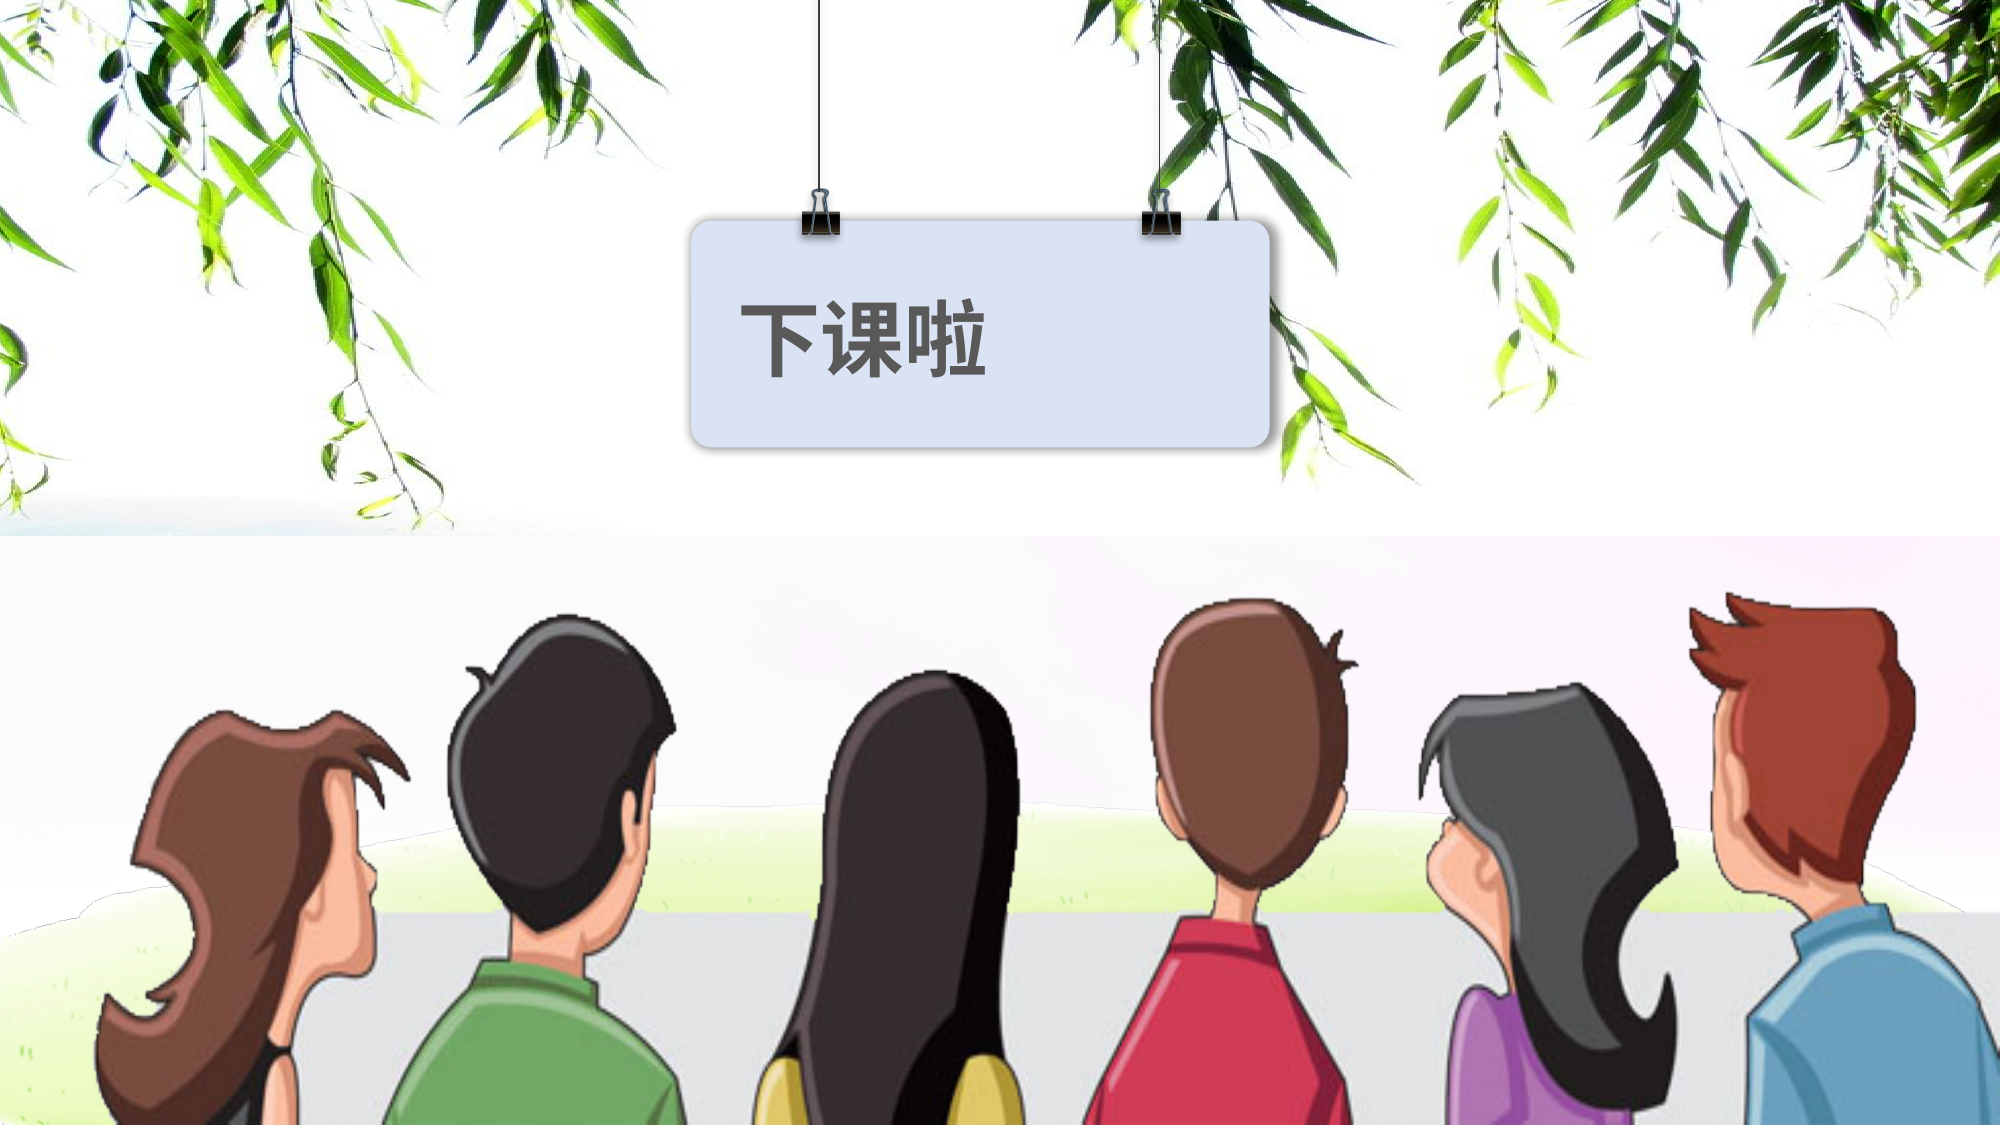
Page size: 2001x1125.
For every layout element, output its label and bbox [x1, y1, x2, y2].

text_box [691, 0, 1270, 448]
picture [0, 0, 2001, 1125]
